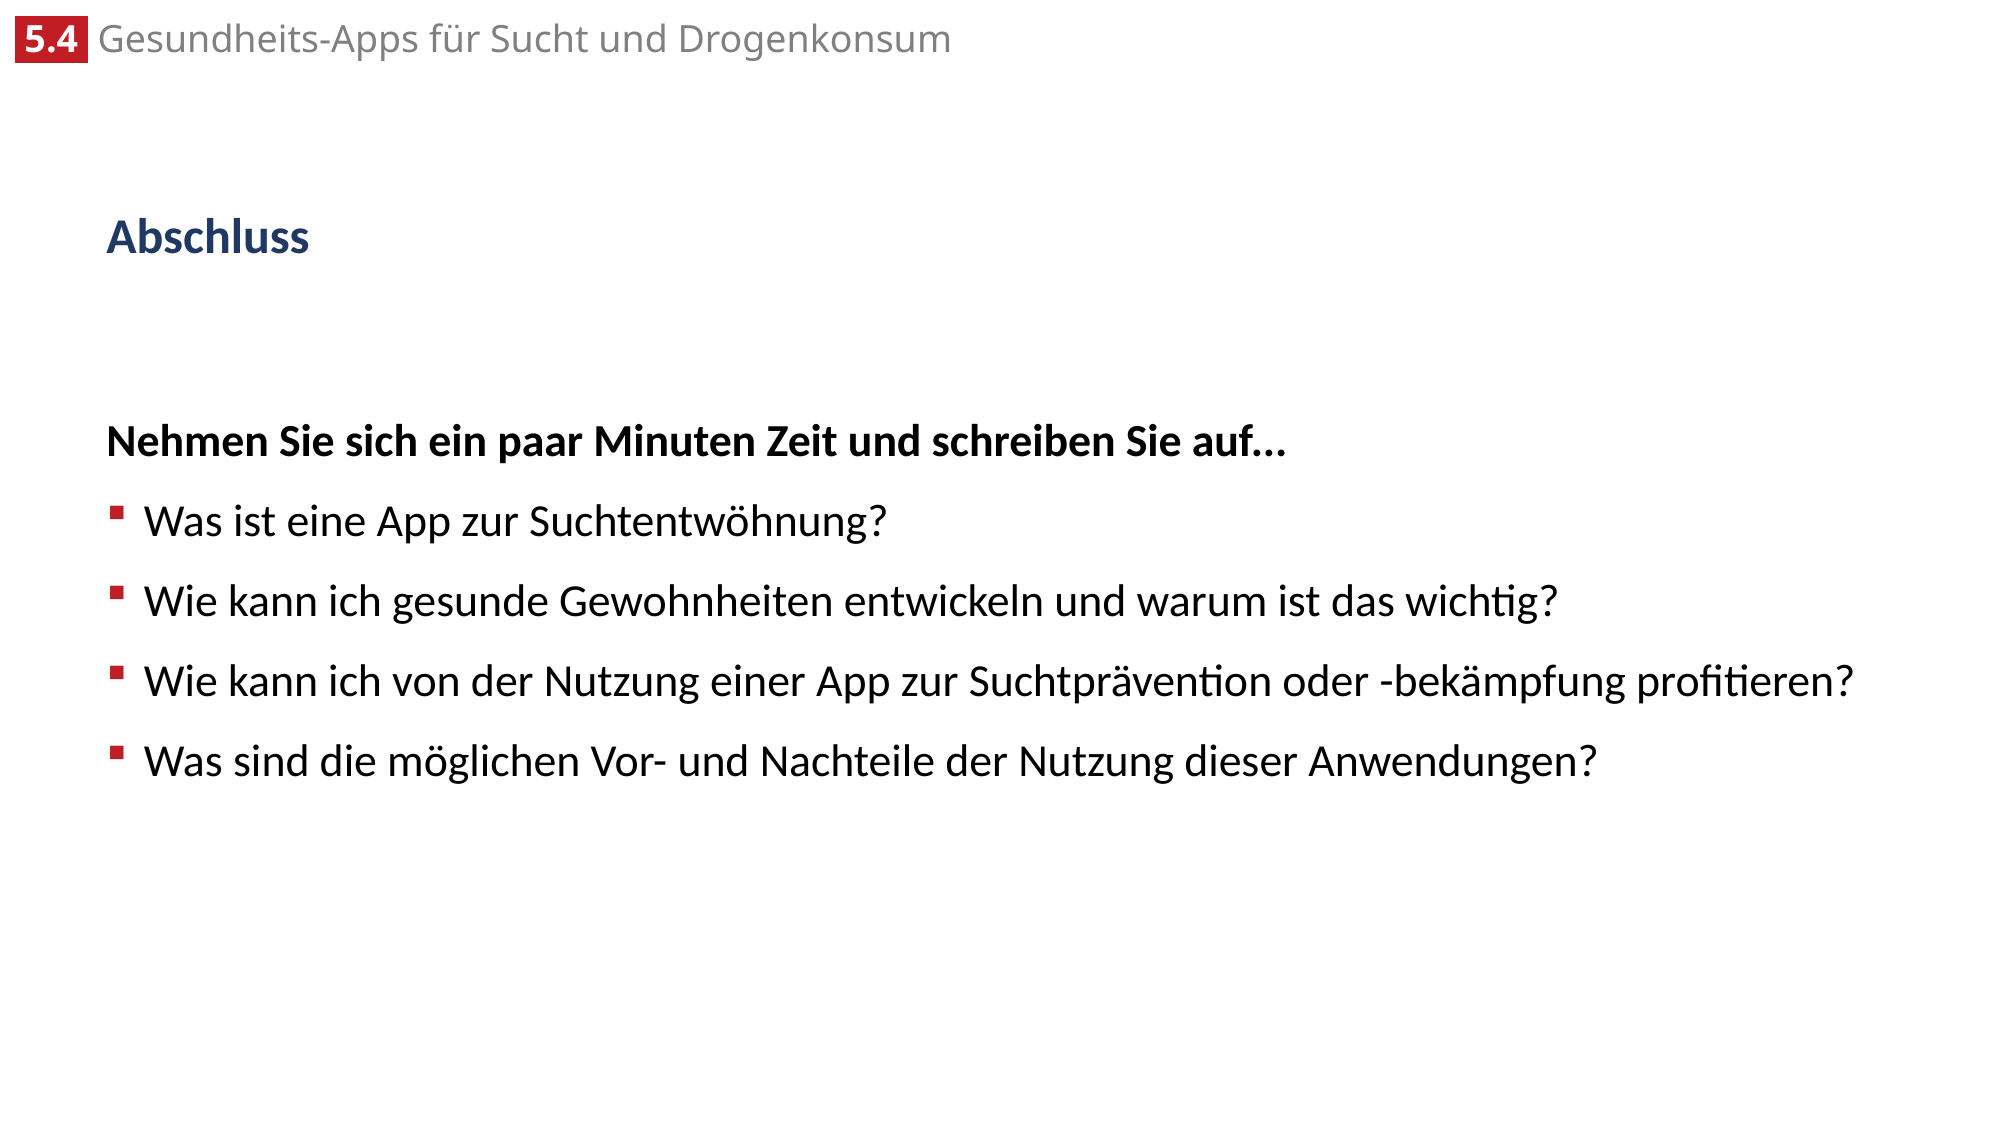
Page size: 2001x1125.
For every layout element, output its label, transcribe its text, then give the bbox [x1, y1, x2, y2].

list Nehmen Sie sich ein paar Minuten Zeit und schreiben Sie auf... Was ist eine App zur Suchtentwöhnung? Wie kann ich gesunde Gewohnheiten entwickeln und warum ist das wichtig? Wie kann ich von der Nutzung einer App zur Suchtprävention oder -bekämpfung profitieren? Was sind die möglichen Vor- und Nachteile der Nutzung dieser Anwendungen? [91, 403, 1906, 1051]
title Abschluss [91, 177, 1906, 297]
